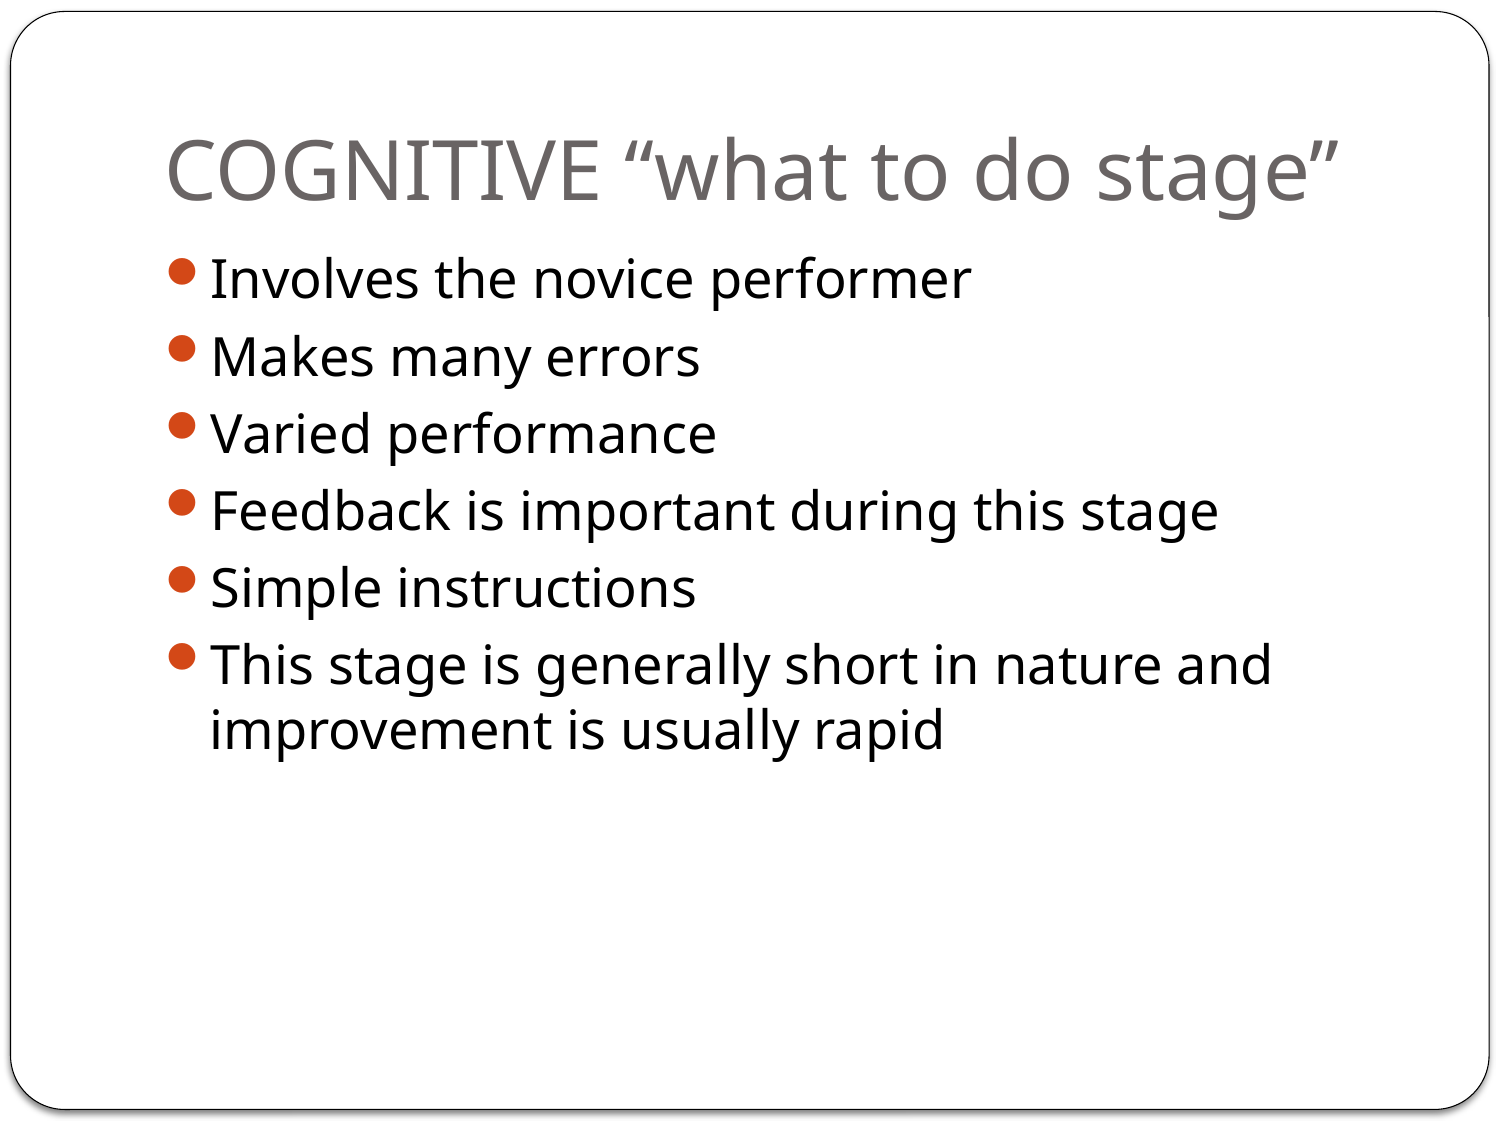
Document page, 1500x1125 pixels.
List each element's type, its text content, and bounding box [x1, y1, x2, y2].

list Involves the novice performer Makes many errors Varied performance Feedback is important during this stage Simple instructions This stage is generally short in nature and improvement is usually rapid [150, 237, 1425, 988]
title COGNITIVE “what to do stage” [150, 45, 1425, 233]
